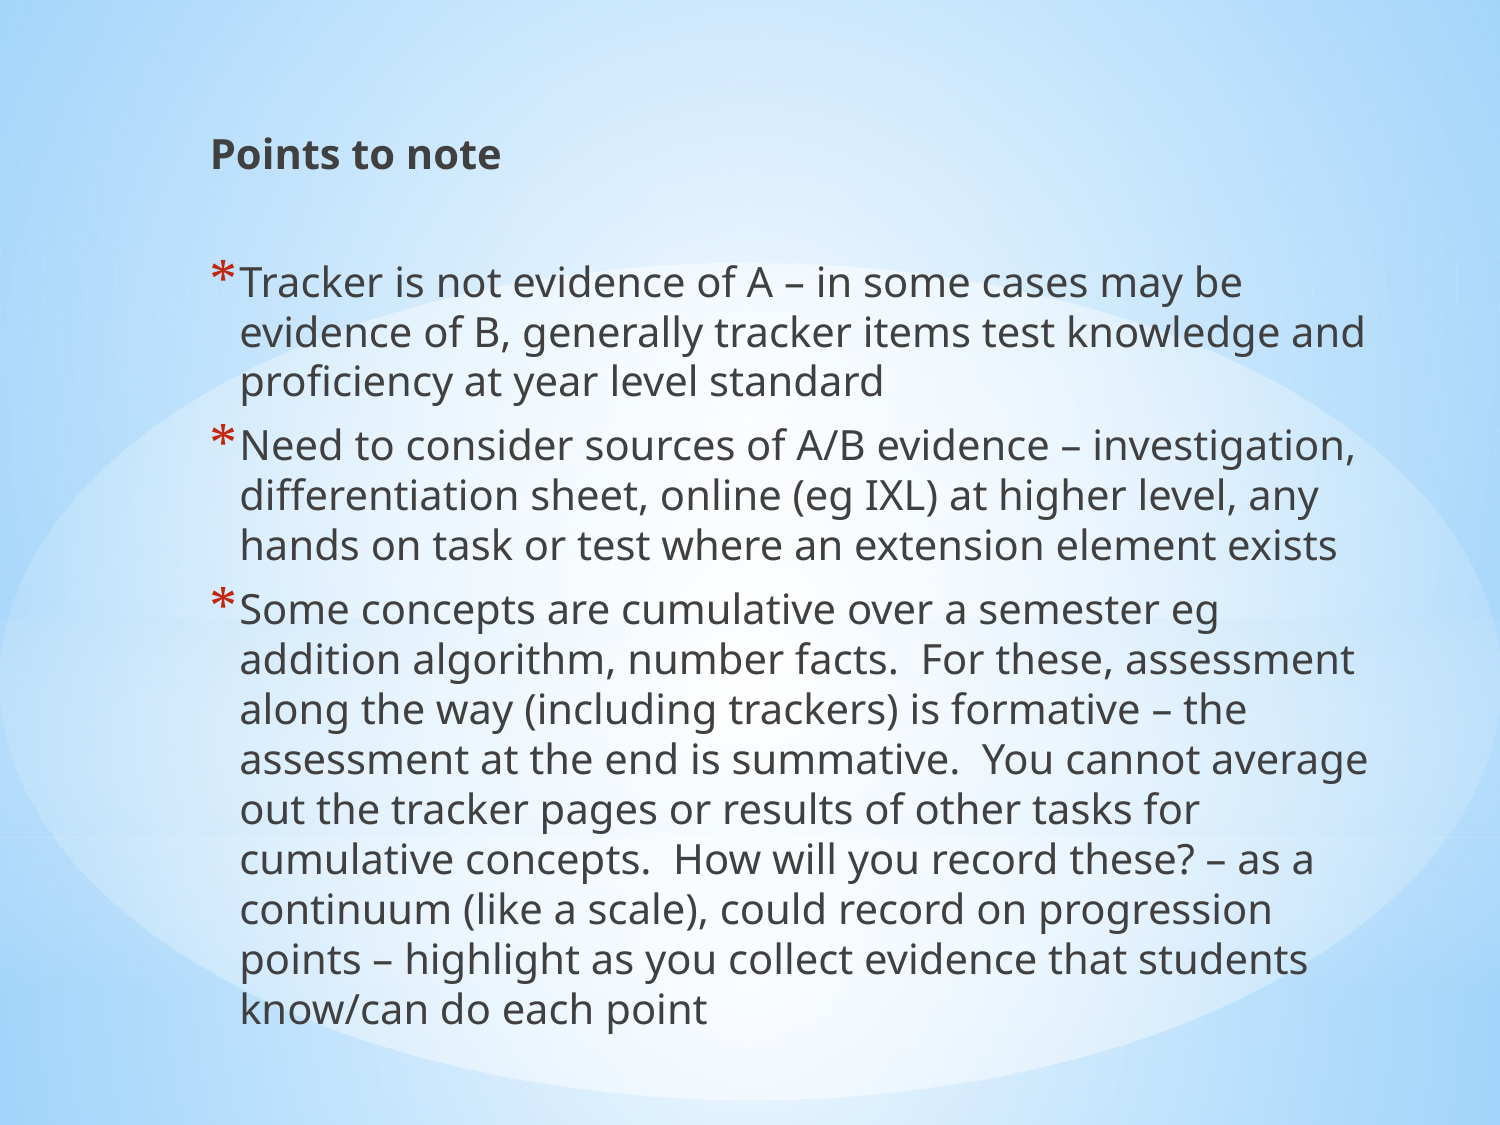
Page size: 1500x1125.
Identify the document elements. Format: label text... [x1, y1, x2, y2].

list Points to note Tracker is not evidence of A – in some cases may be evidence of B, generally tracker items test knowledge and proficiency at year level standard Need to consider sources of A/B evidence – investigation, differentiation sheet, online (eg IXL) at higher level, any hands on task or test where an extension element exists Some concepts are cumulative over a semester eg addition algorithm, number facts. For these, assessment along the way (including trackers) is formative – the assessment at the end is summative. You cannot average out the tracker pages or results of other tasks for cumulative concepts. How will you record these? – as a continuum (like a scale), could record on progression points – highlight as you collect evidence that students know/can do each point [187, 120, 1400, 1047]
